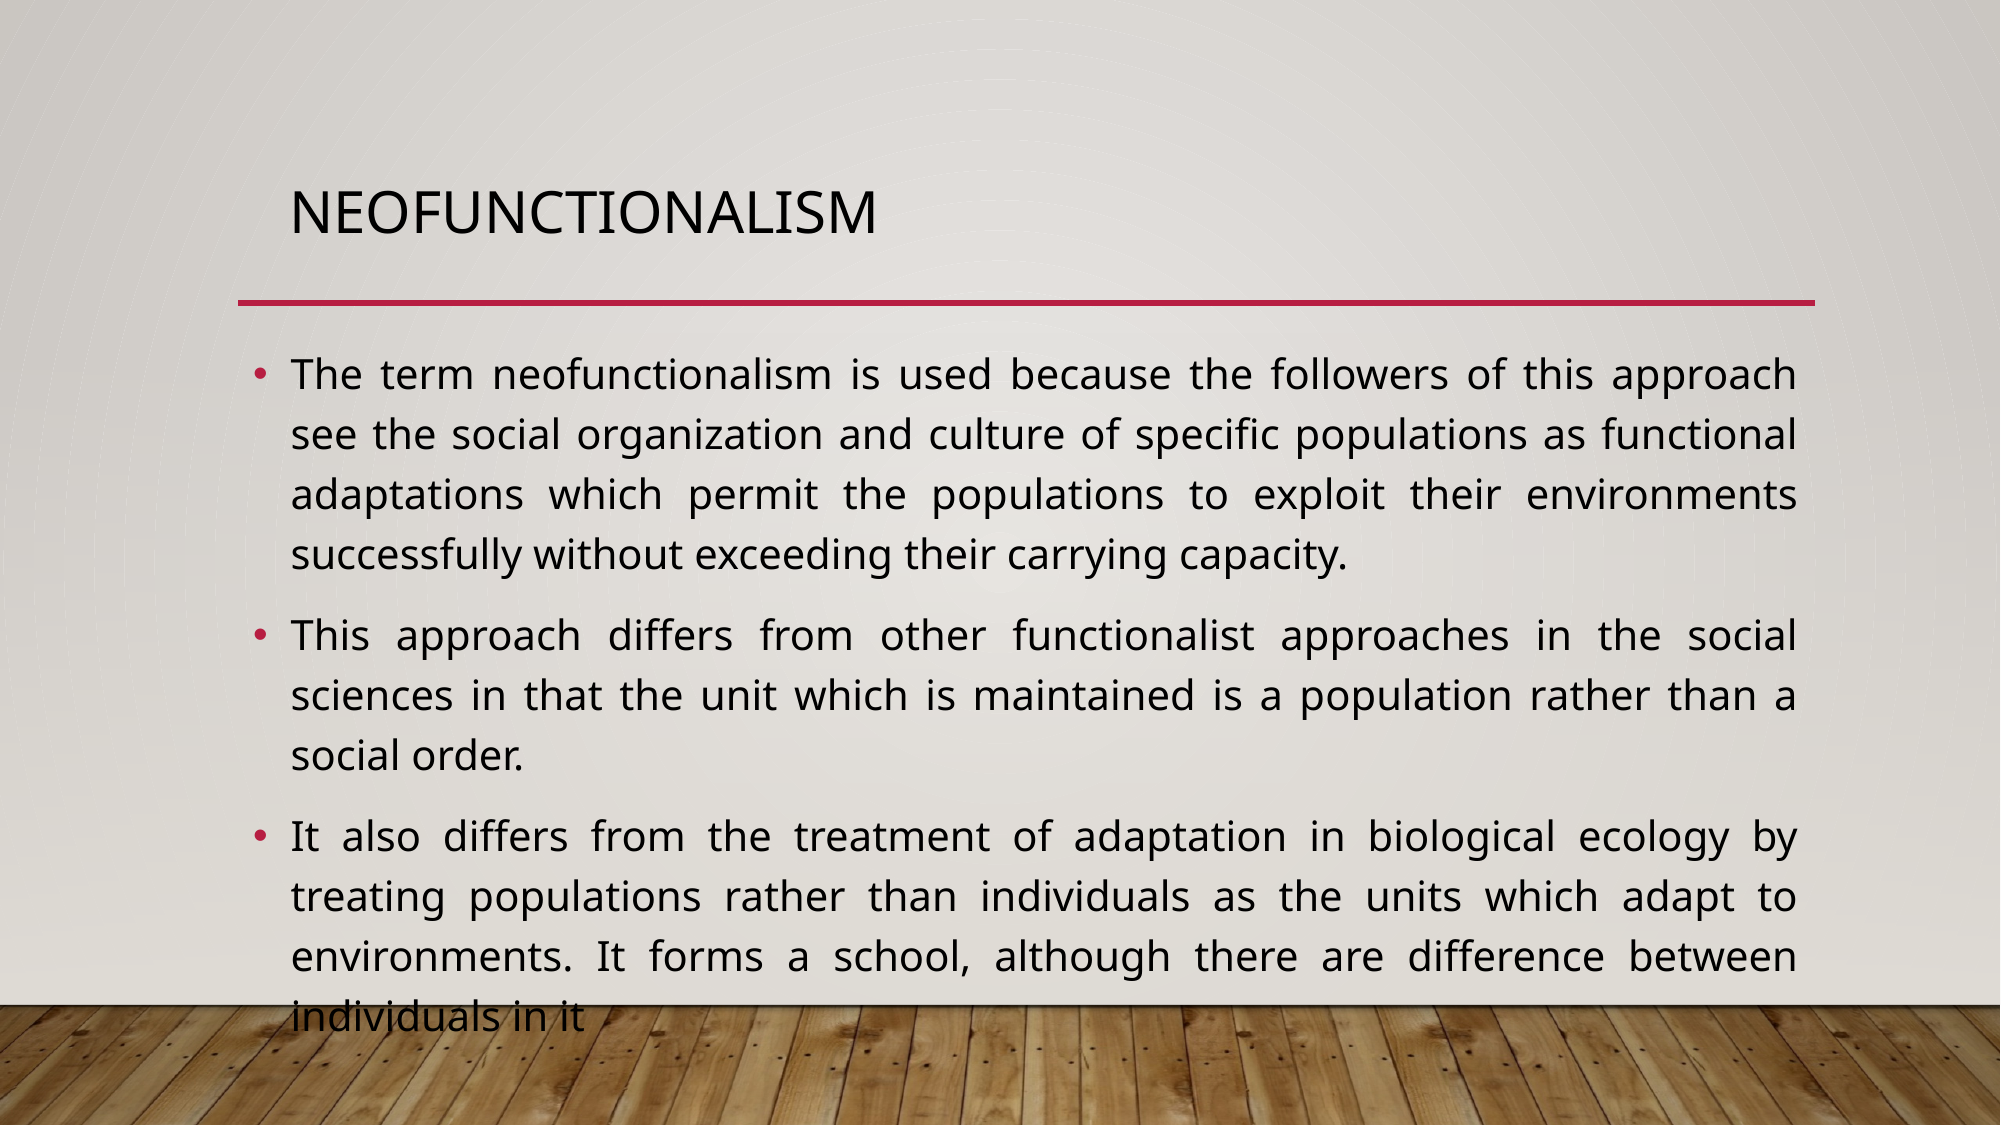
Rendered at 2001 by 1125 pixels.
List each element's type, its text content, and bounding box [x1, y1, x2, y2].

list The term neofunctionalism is used because the followers of this approach see the social organization and culture of specific populations as functional adaptations which permit the populations to exploit their environments successfully without exceeding their carrying capacity. This approach differs from other functionalist approaches in the social sciences in that the unit which is maintained is a population rather than a social order. It also differs from the treatment of adaptation in biological ecology by treating populations rather than individuals as the units which adapt to environments. It forms a school, although there are difference between individuals in it [238, 330, 1814, 993]
title Neofunctionalism [274, 175, 1829, 285]
picture [0, 1005, 2000, 1125]
